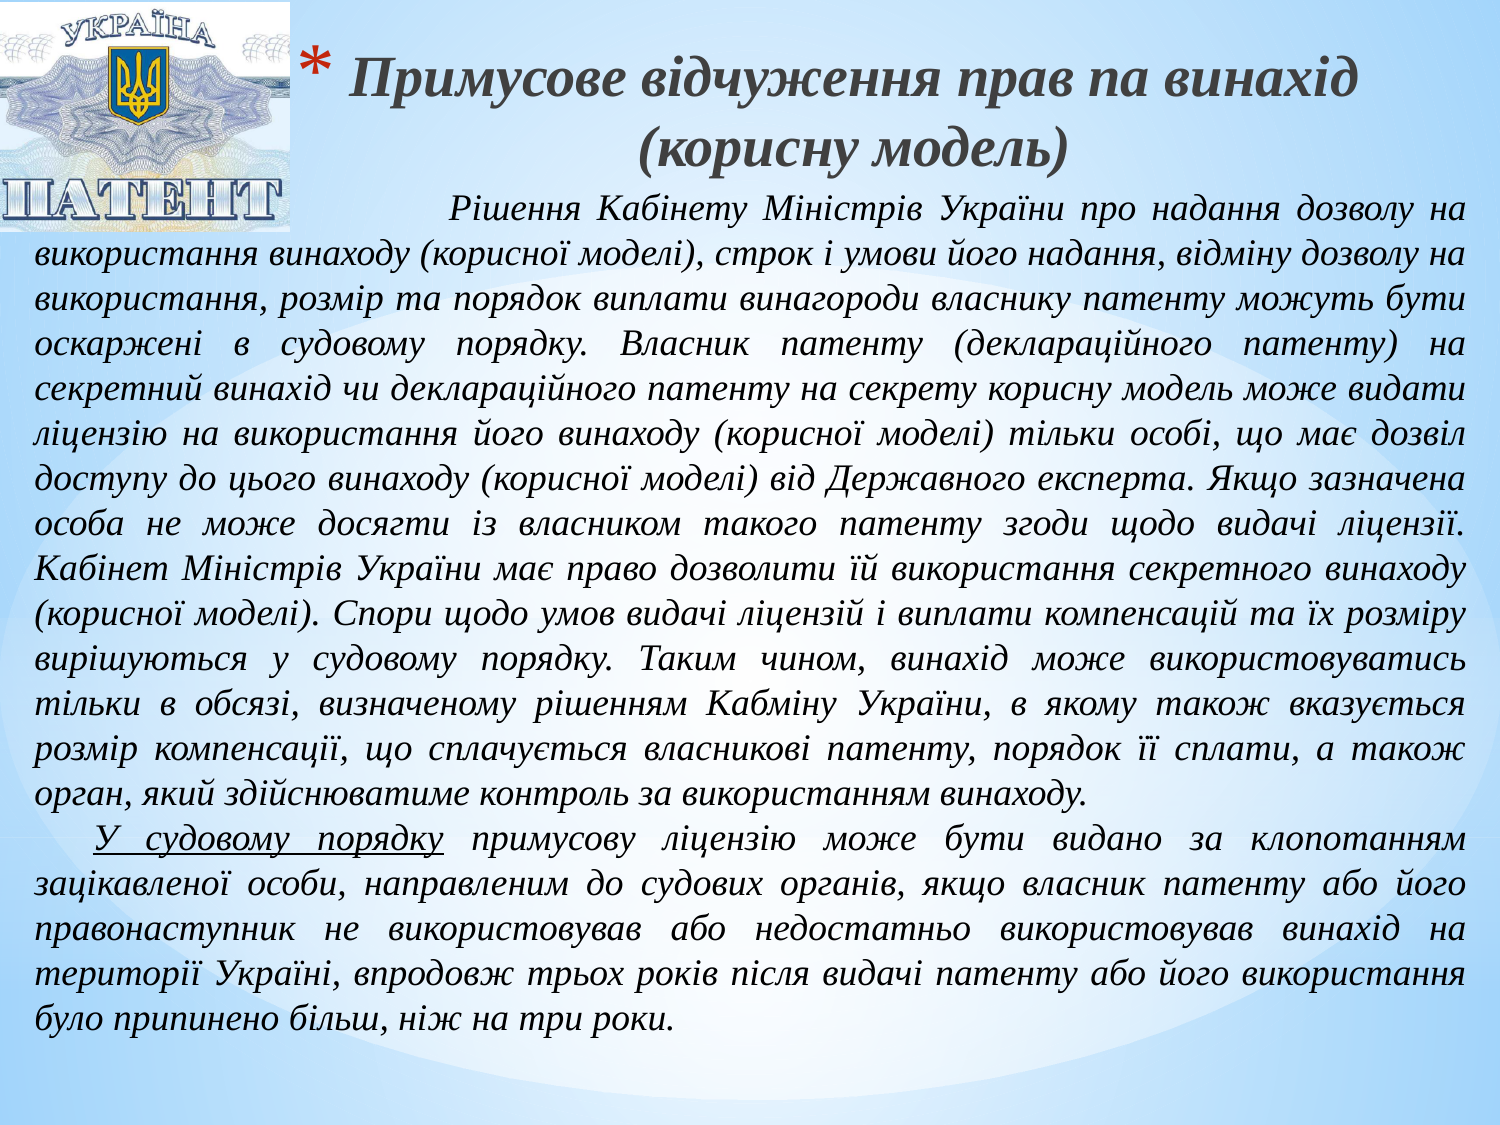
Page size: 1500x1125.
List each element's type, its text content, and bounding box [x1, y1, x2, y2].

picture [0, 2, 290, 232]
text_box Примусове відчуження прав па винахід (корисну модель) [295, 30, 1427, 171]
text_box Рішення Кабінету Міністрів України про надання дозволу на використання винаходу (корисної моделі), строк і умови його надання, відміну дозволу на використання, розмір та порядок виплати винагороди власнику патенту можуть бути оскаржені в судовому порядку. Власник патенту (деклараційного патенту) на секретний винахід чи деклараційного патенту на секрету корисну модель може видати ліцензію на використання його винаходу (корисної моделі) тільки особі, що має дозвіл доступу до цього винаходу (корисної моделі) від Державного експерта. Якщо зазначена особа не може досягти із власником такого патенту згоди щодо видачі ліцензії. Кабінет Міністрів України має право дозволити їй використання секретного винаходу (корисної моделі). Спори щодо умов видачі ліцензій і виплати компенсацій та їх розміру вирішуються у судовому порядку. Таким чином, винахід може використовуватись тільки в обсязі, визначеному рішенням Кабміну України, в якому також вказується розмір компенсації, що сплачується власникові патенту, порядок її сплати, а також орган, який здійснюватиме контроль за використанням винаходу. У судовому порядку примусову ліцензію може бути видано за клопотанням зацікавленої особи, направленим до судових органів, якщо власник патенту або його правонаступник не використовував або недостатньо використовував винахід на території Україні, впродовж трьох років після видачі патенту або його використання було припинено більш, ніж на три роки. [19, 175, 1483, 1046]
